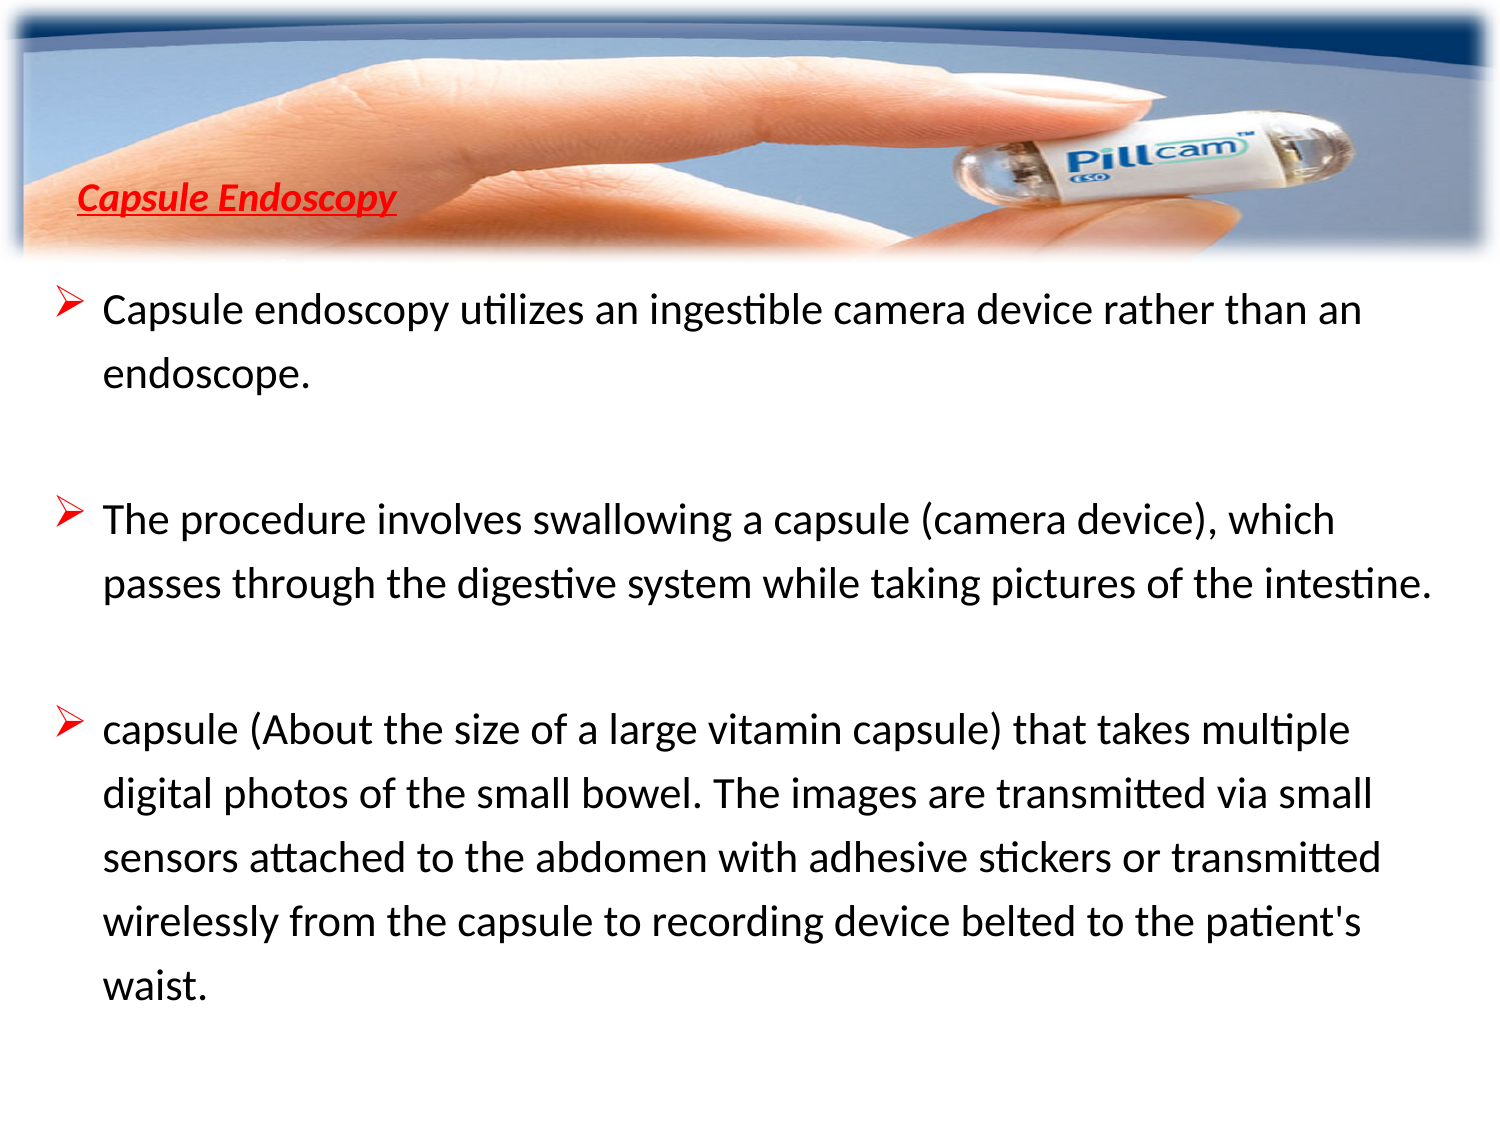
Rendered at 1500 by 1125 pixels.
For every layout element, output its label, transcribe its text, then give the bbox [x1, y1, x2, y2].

picture [0, 0, 1500, 263]
list Capsule endoscopy utilizes an ingestible camera device rather than an endoscope. The procedure involves swallowing a capsule (camera device), which passes through the digestive system while taking pictures of the intestine. capsule (About the size of a large vitamin capsule) that takes multiple digital photos of the small bowel. The images are transmitted via small sensors attached to the abdomen with adhesive stickers or transmitted wirelessly from the capsule to recording device belted to the patient's waist. [37, 272, 1450, 1075]
